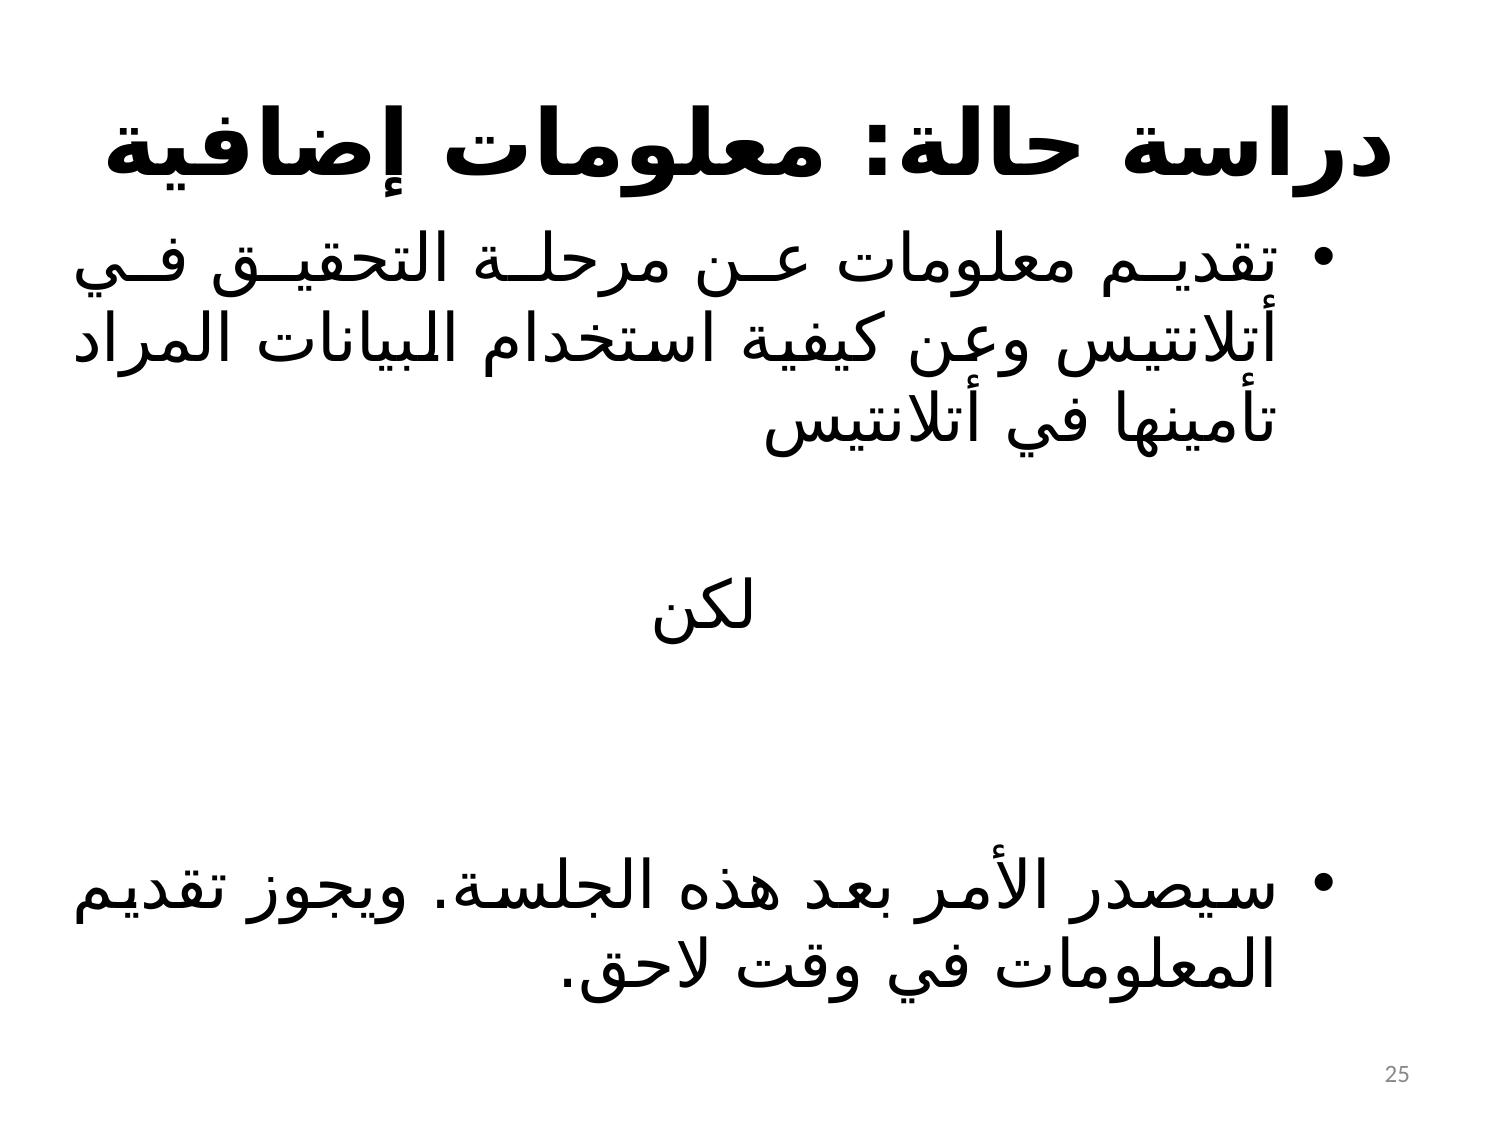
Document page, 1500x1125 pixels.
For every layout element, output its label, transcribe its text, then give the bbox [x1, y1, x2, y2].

title دراسة حالة: معلومات إضافية [75, 45, 1425, 233]
text_box تقديم معلومات عن مرحلة التحقيق في أتلانتيس وعن كيفية استخدام البيانات المراد تأمينها في أتلانتيس لكن سيصدر الأمر بعد هذه الجلسة. ويجوز تقديم المعلومات في وقت لاحق. [57, 207, 1350, 1125]
slide_number 25 [1074, 1042, 1425, 1103]
